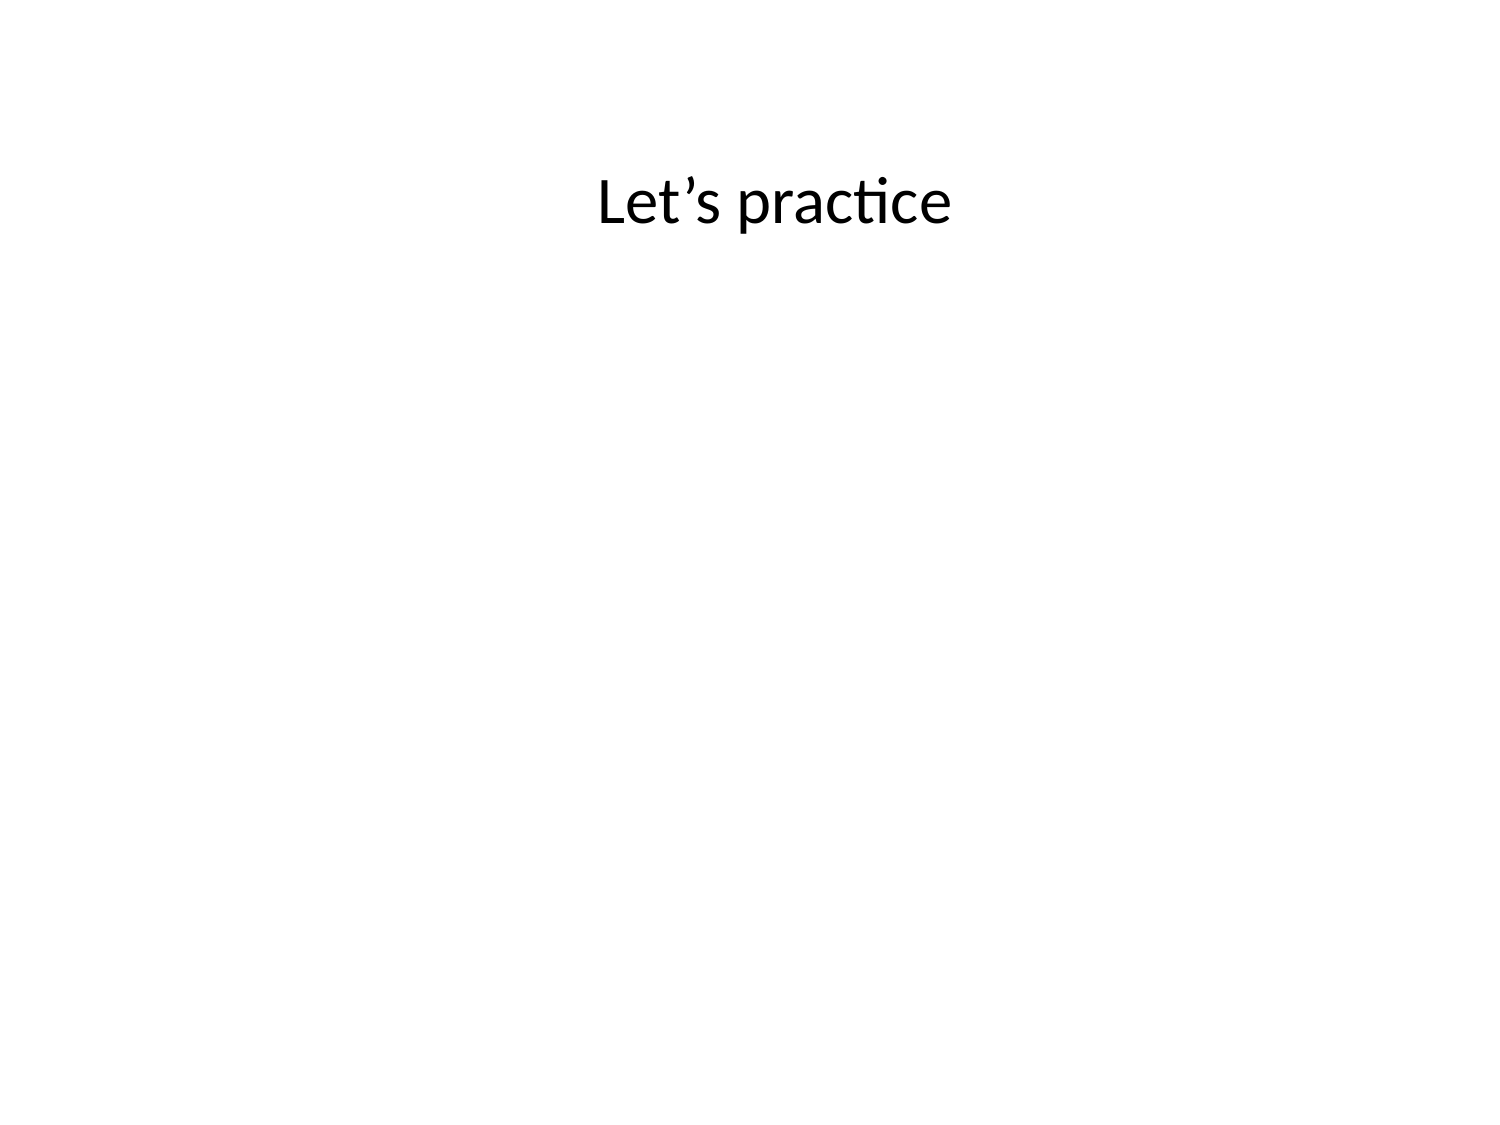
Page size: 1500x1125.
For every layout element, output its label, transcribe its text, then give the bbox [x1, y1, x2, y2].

text_box Let’s practice [150, 149, 1400, 245]
